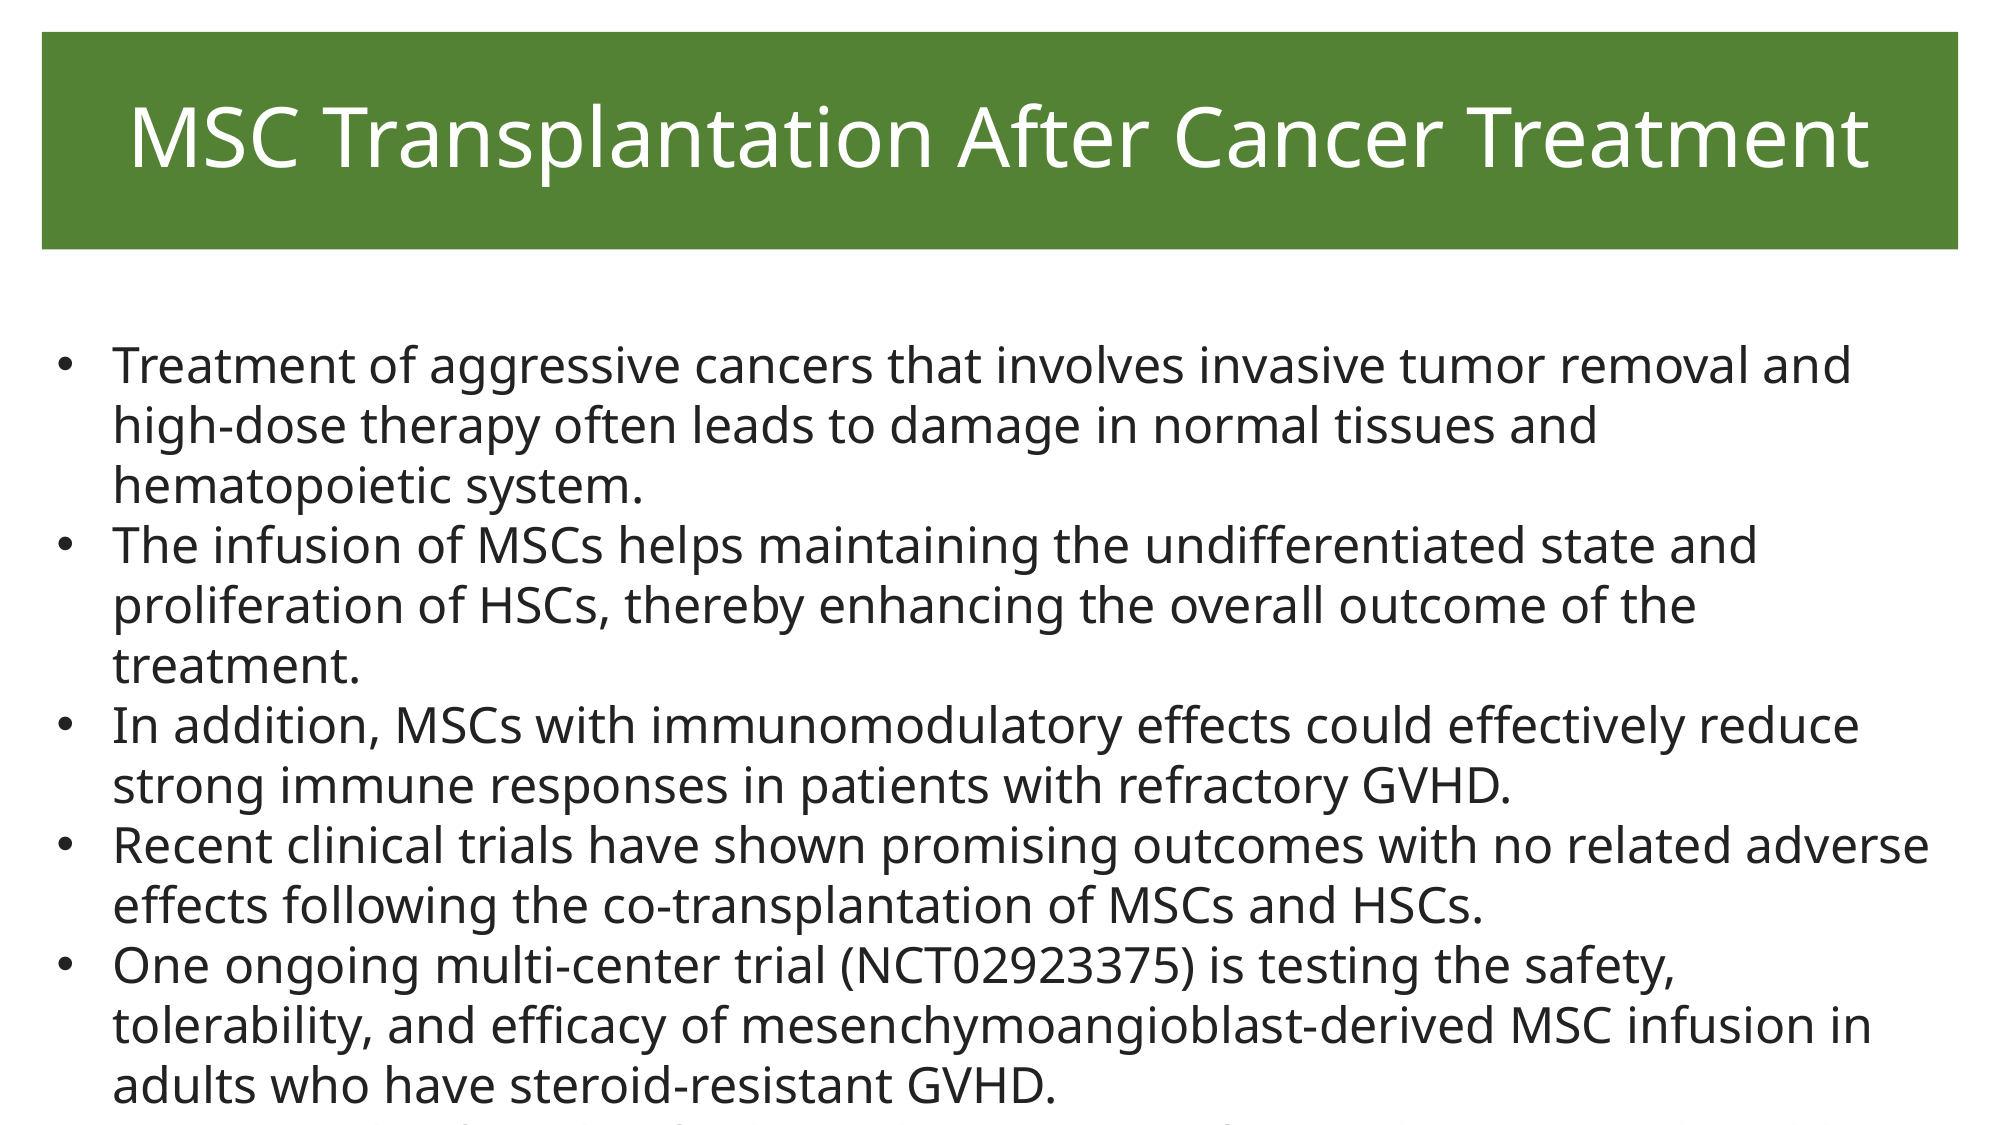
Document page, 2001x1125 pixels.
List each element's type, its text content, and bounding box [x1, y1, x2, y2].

title MSC Transplantation After Cancer Treatment [41, 31, 1959, 250]
text_box Treatment of aggressive cancers that involves invasive tumor removal and high-dose therapy often leads to damage in normal tissues and hematopoietic system. The infusion of MSCs helps maintaining the undifferentiated state and proliferation of HSCs, thereby enhancing the overall outcome of the treatment. In addition, MSCs with immunomodulatory effects could effectively reduce strong immune responses in patients with refractory GVHD. Recent clinical trials have shown promising outcomes with no related adverse effects following the co-transplantation of MSCs and HSCs. One ongoing multi-center trial (NCT02923375) is testing the safety, tolerability, and efficacy of mesenchymoangioblast-derived MSC infusion in adults who have steroid-resistant GVHD. MSCs are also found to facilitate the recovery of injured organs and could enable body tolerance to high-dose chemotherapy that is to improve tumor-killing effects [41, 325, 1959, 1125]
